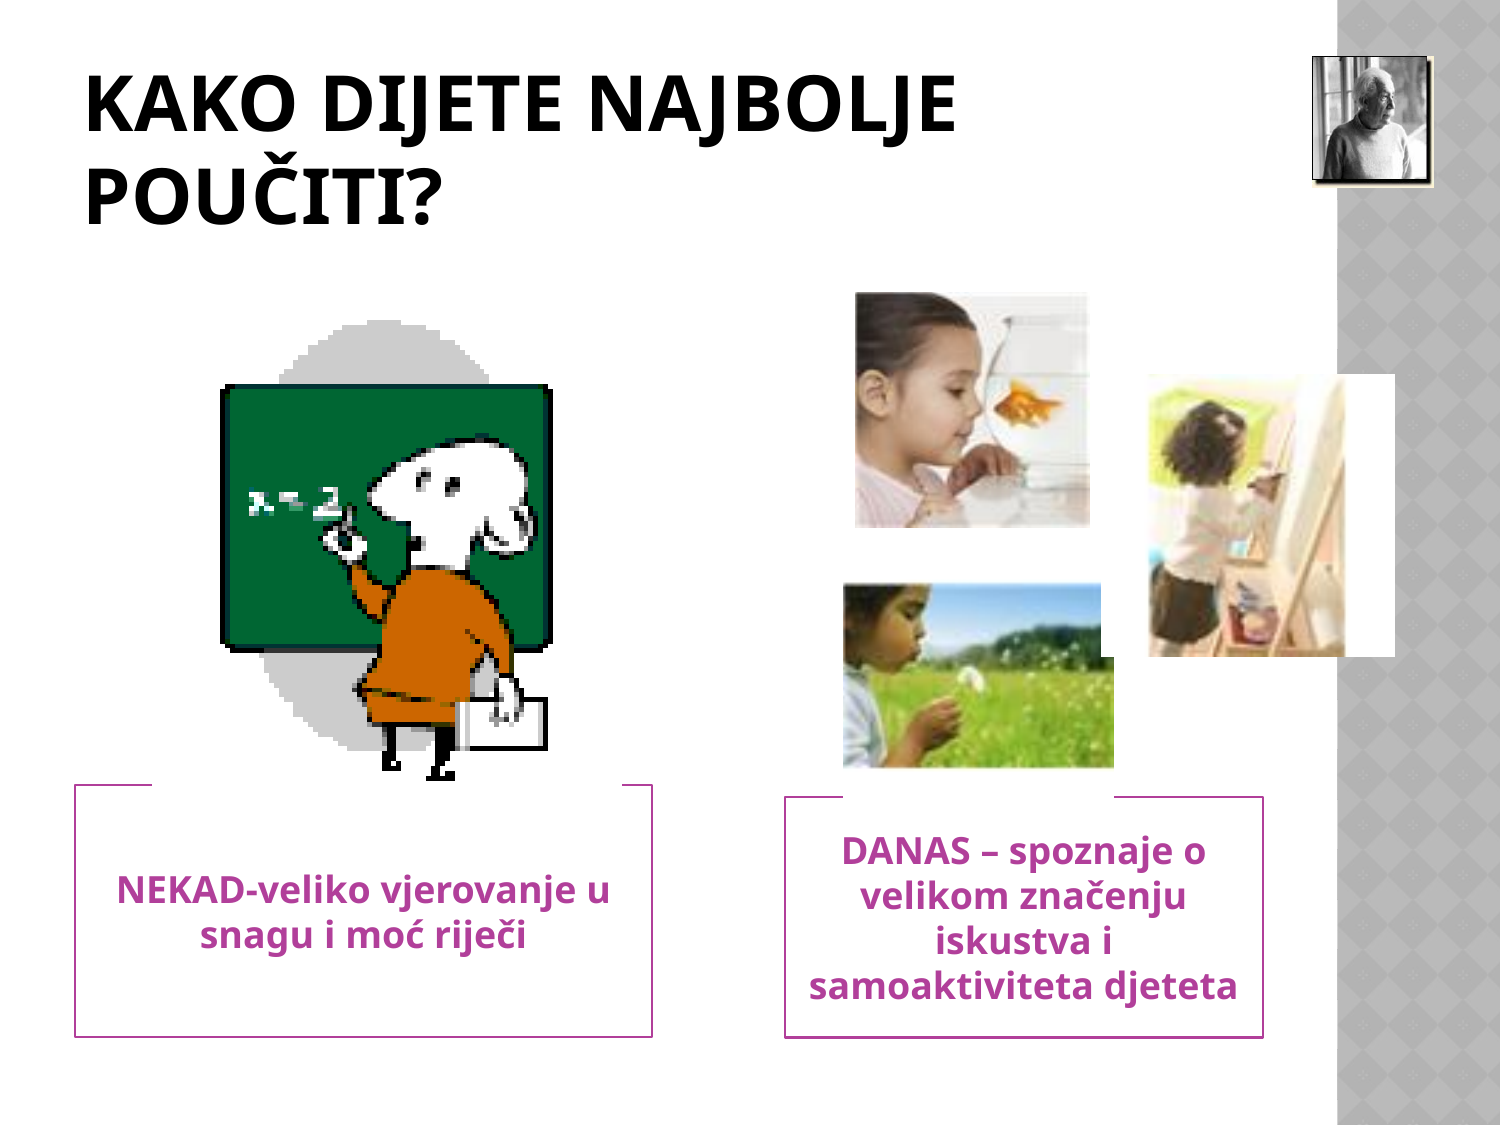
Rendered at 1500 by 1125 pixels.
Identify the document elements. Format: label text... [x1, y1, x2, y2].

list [843, 538, 1114, 815]
picture [855, 292, 1091, 528]
list DANAS – spoznaje o velikom značenju iskustva i samoaktiviteta djeteta [784, 796, 1264, 1039]
list NEKAD-veliko vjerovanje u snagu i moć riječi [74, 784, 653, 1038]
picture [1101, 374, 1395, 657]
picture [1312, 56, 1434, 188]
title Kako dijete najbolje poučiti? [75, 52, 1263, 240]
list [151, 315, 622, 786]
